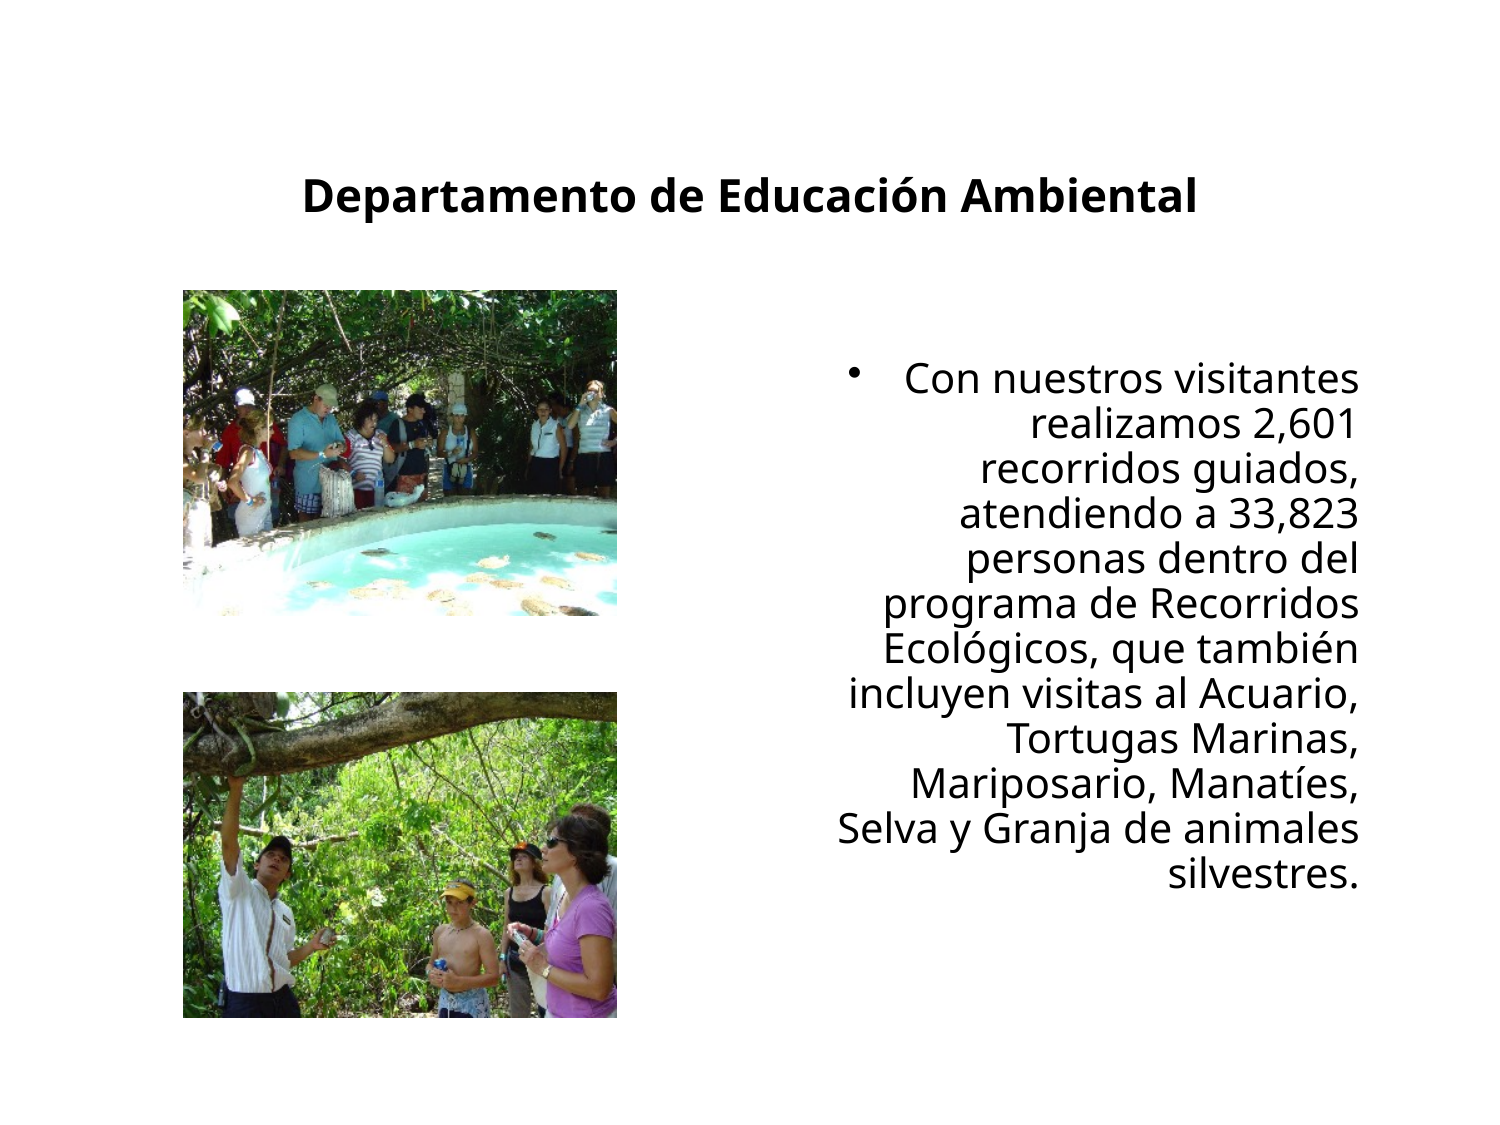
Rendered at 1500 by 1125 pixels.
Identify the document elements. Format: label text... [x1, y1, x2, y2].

list Con nuestros visitantes realizamos 2,601 recorridos guiados, atendiendo a 33,823 personas dentro del programa de Recorridos Ecológicos, que también incluyen visitas al Acuario, Tortugas Marinas, Mariposario, Manatíes, Selva y Granja de animales silvestres. [750, 255, 1375, 931]
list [183, 290, 617, 616]
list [183, 692, 617, 1018]
title Departamento de Educación Ambiental [112, 99, 1388, 288]
